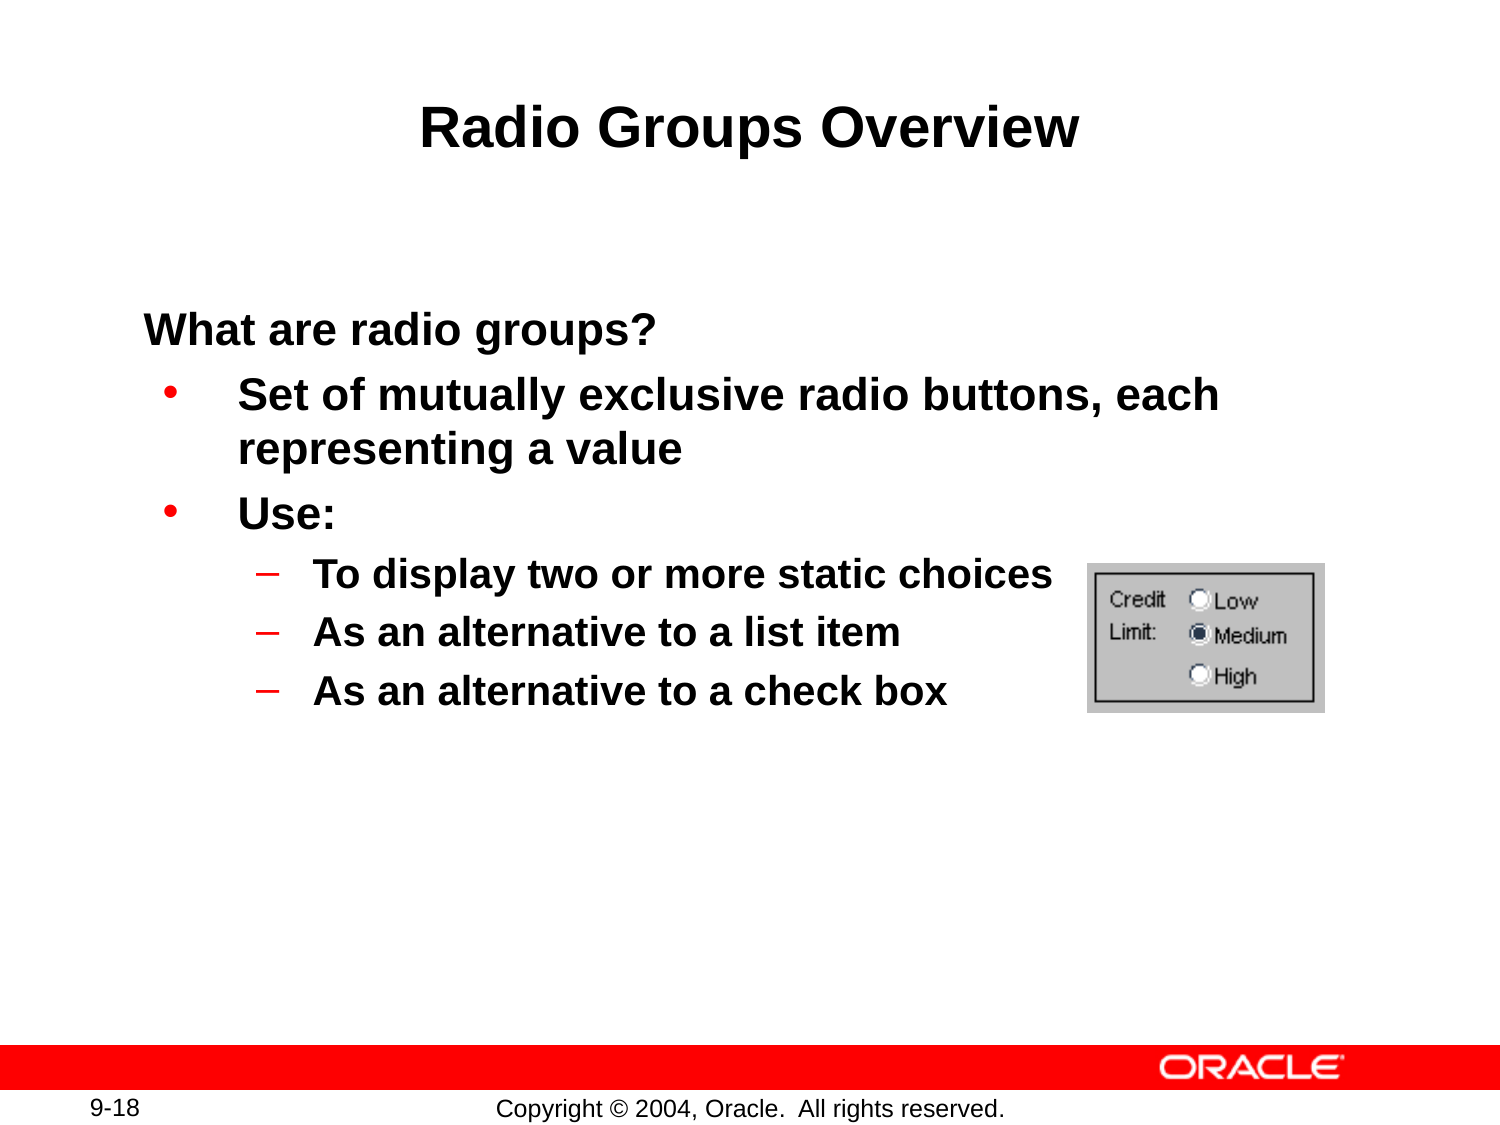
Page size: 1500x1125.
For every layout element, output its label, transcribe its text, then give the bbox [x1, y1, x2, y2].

title Radio Groups Overview [149, 87, 1351, 232]
picture [1087, 563, 1326, 713]
list What are radio groups? Set of mutually exclusive radio buttons, each representing a value Use: To display two or more static choices As an alternative to a list item As an alternative to a check box [141, 297, 1351, 724]
